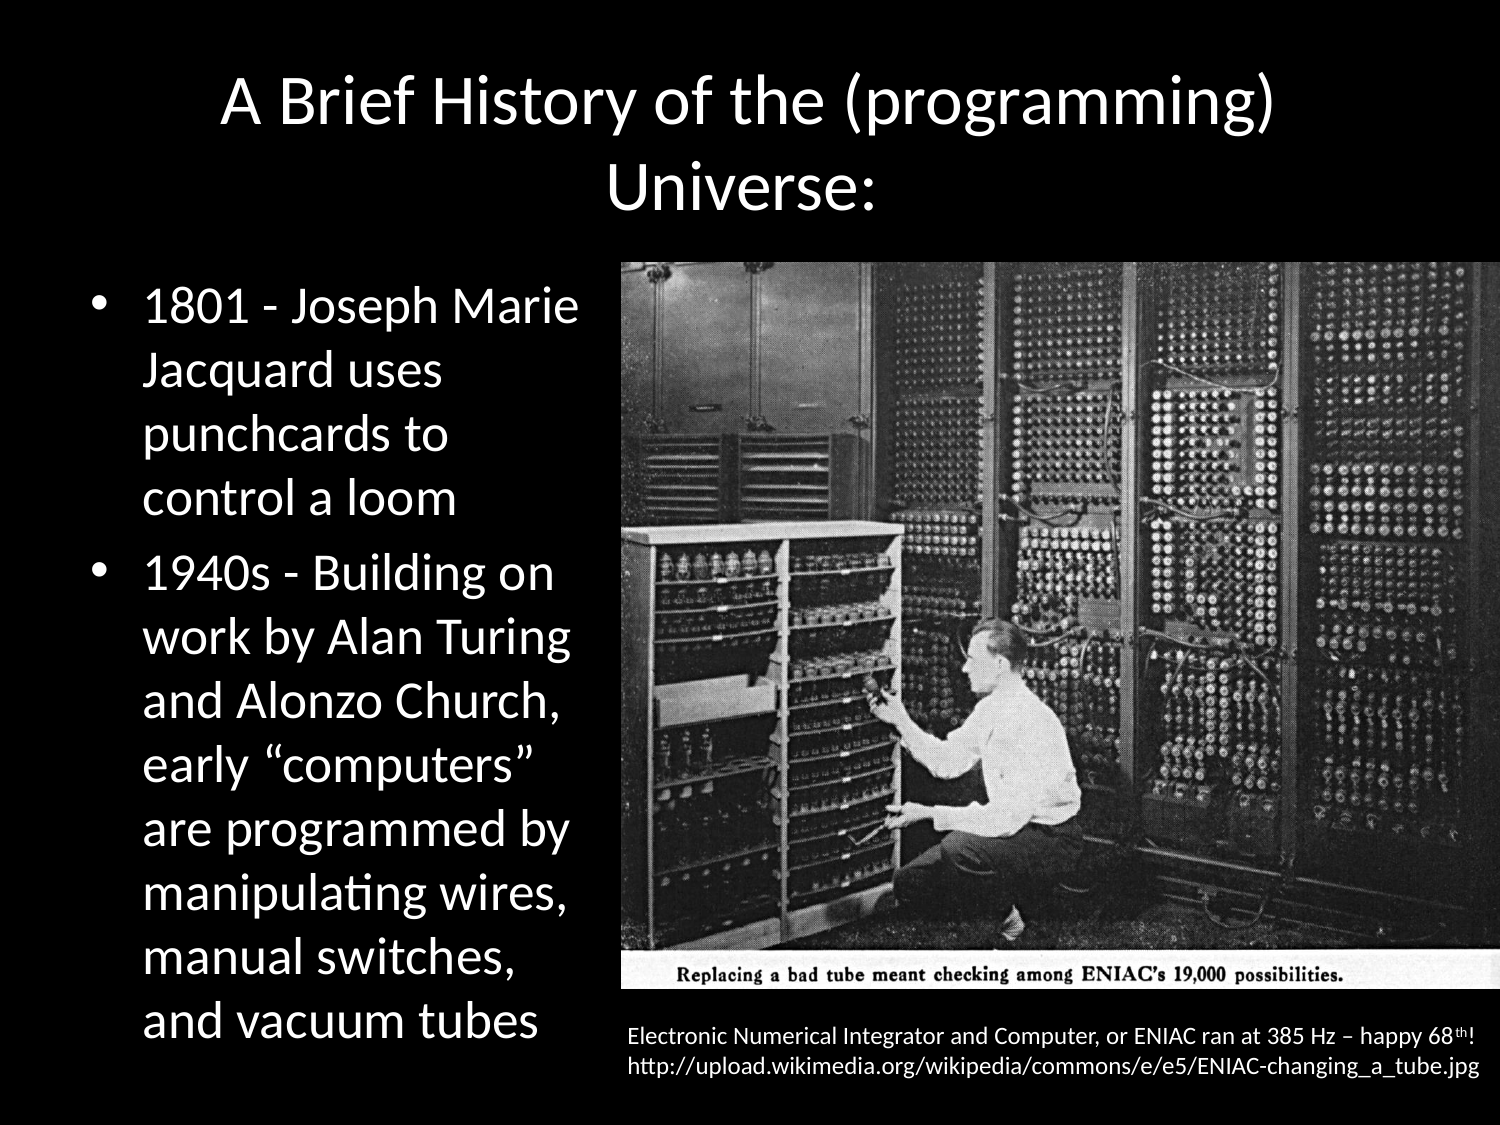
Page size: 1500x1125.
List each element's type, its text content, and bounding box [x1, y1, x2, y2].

text_box Electronic Numerical Integrator and Computer, or ENIAC ran at 385 Hz – happy 68th! http://upload.wikimedia.org/wikipedia/commons/e/e5/ENIAC-changing_a_tube.jpg [612, 1012, 1500, 1088]
list 1801 - Joseph Marie Jacquard uses punchcards to control a loom 1940s - Building on work by Alan Turing and Alonzo Church, early “computers” are programmed by manipulating wires, manual switches, and vacuum tubes [75, 262, 613, 1075]
picture [621, 262, 1500, 989]
title A Brief History of the (programming) Universe: [75, 45, 1425, 233]
